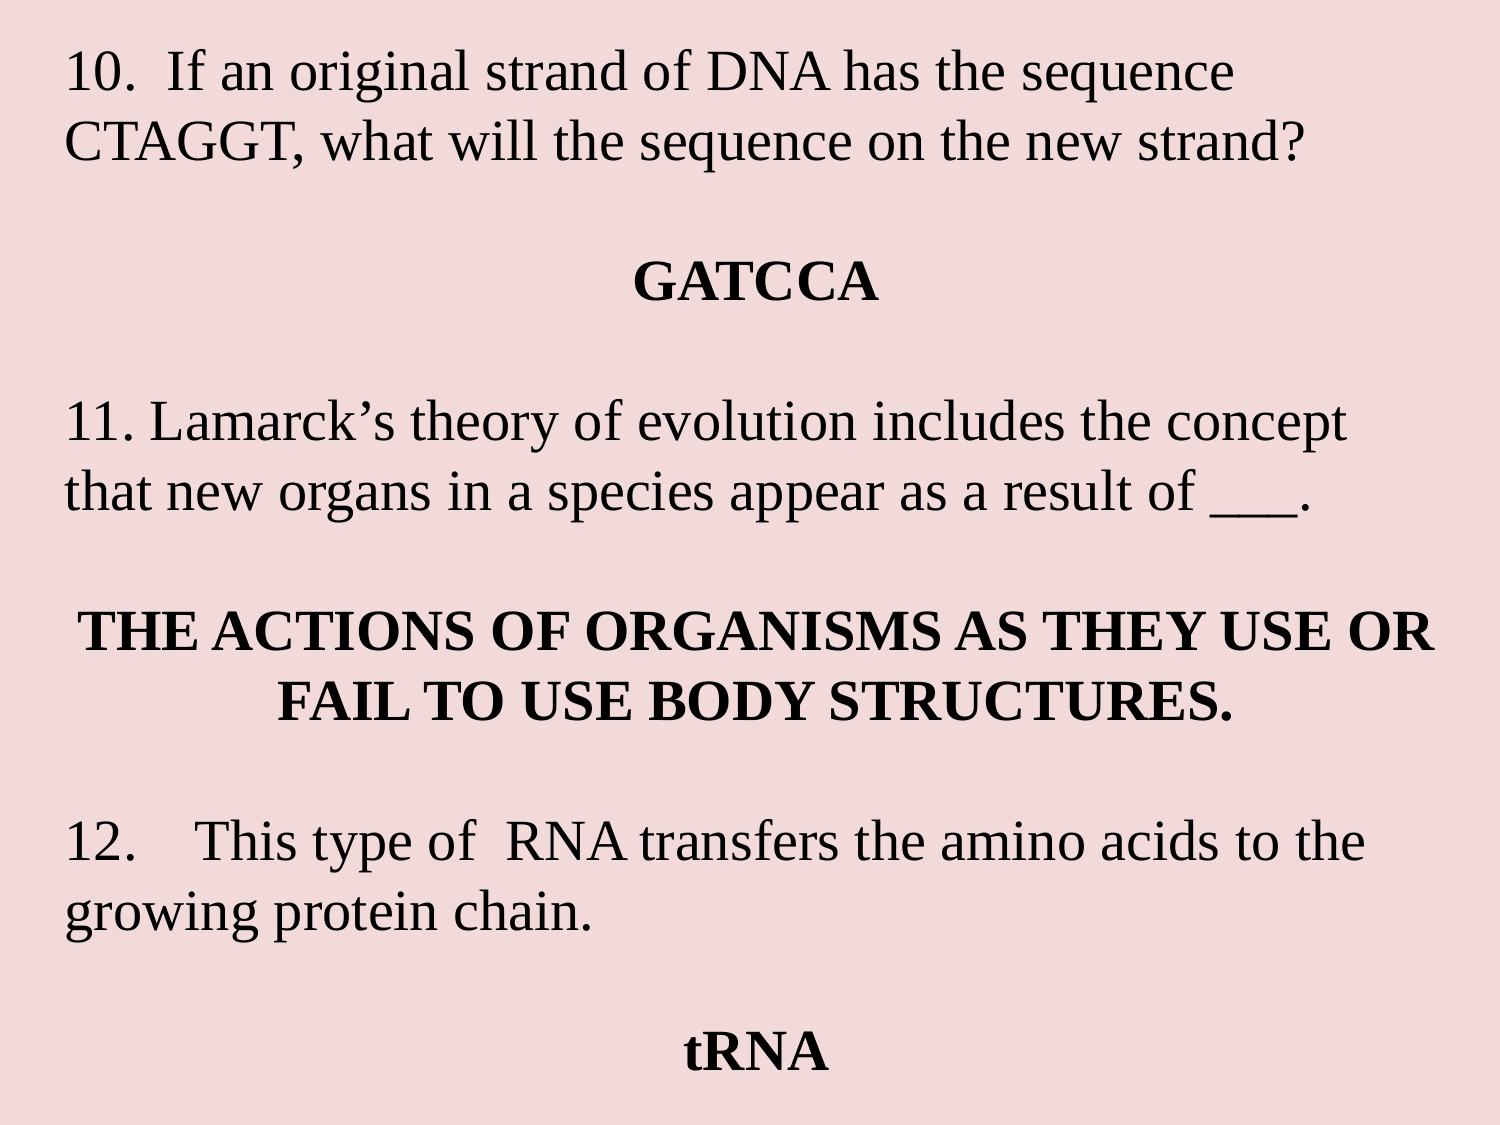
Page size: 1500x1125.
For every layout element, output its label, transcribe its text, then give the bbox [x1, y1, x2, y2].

text_box 10. If an original strand of DNA has the sequence CTAGGT, what will the sequence on the new strand? GATCCA 11. Lamarck’s theory of evolution includes the concept that new organs in a species appear as a result of ___. THE ACTIONS OF ORGANISMS AS THEY USE OR FAIL TO USE BODY STRUCTURES. 12. This type of RNA transfers the amino acids to the growing protein chain. tRNA [49, 24, 1463, 1090]
